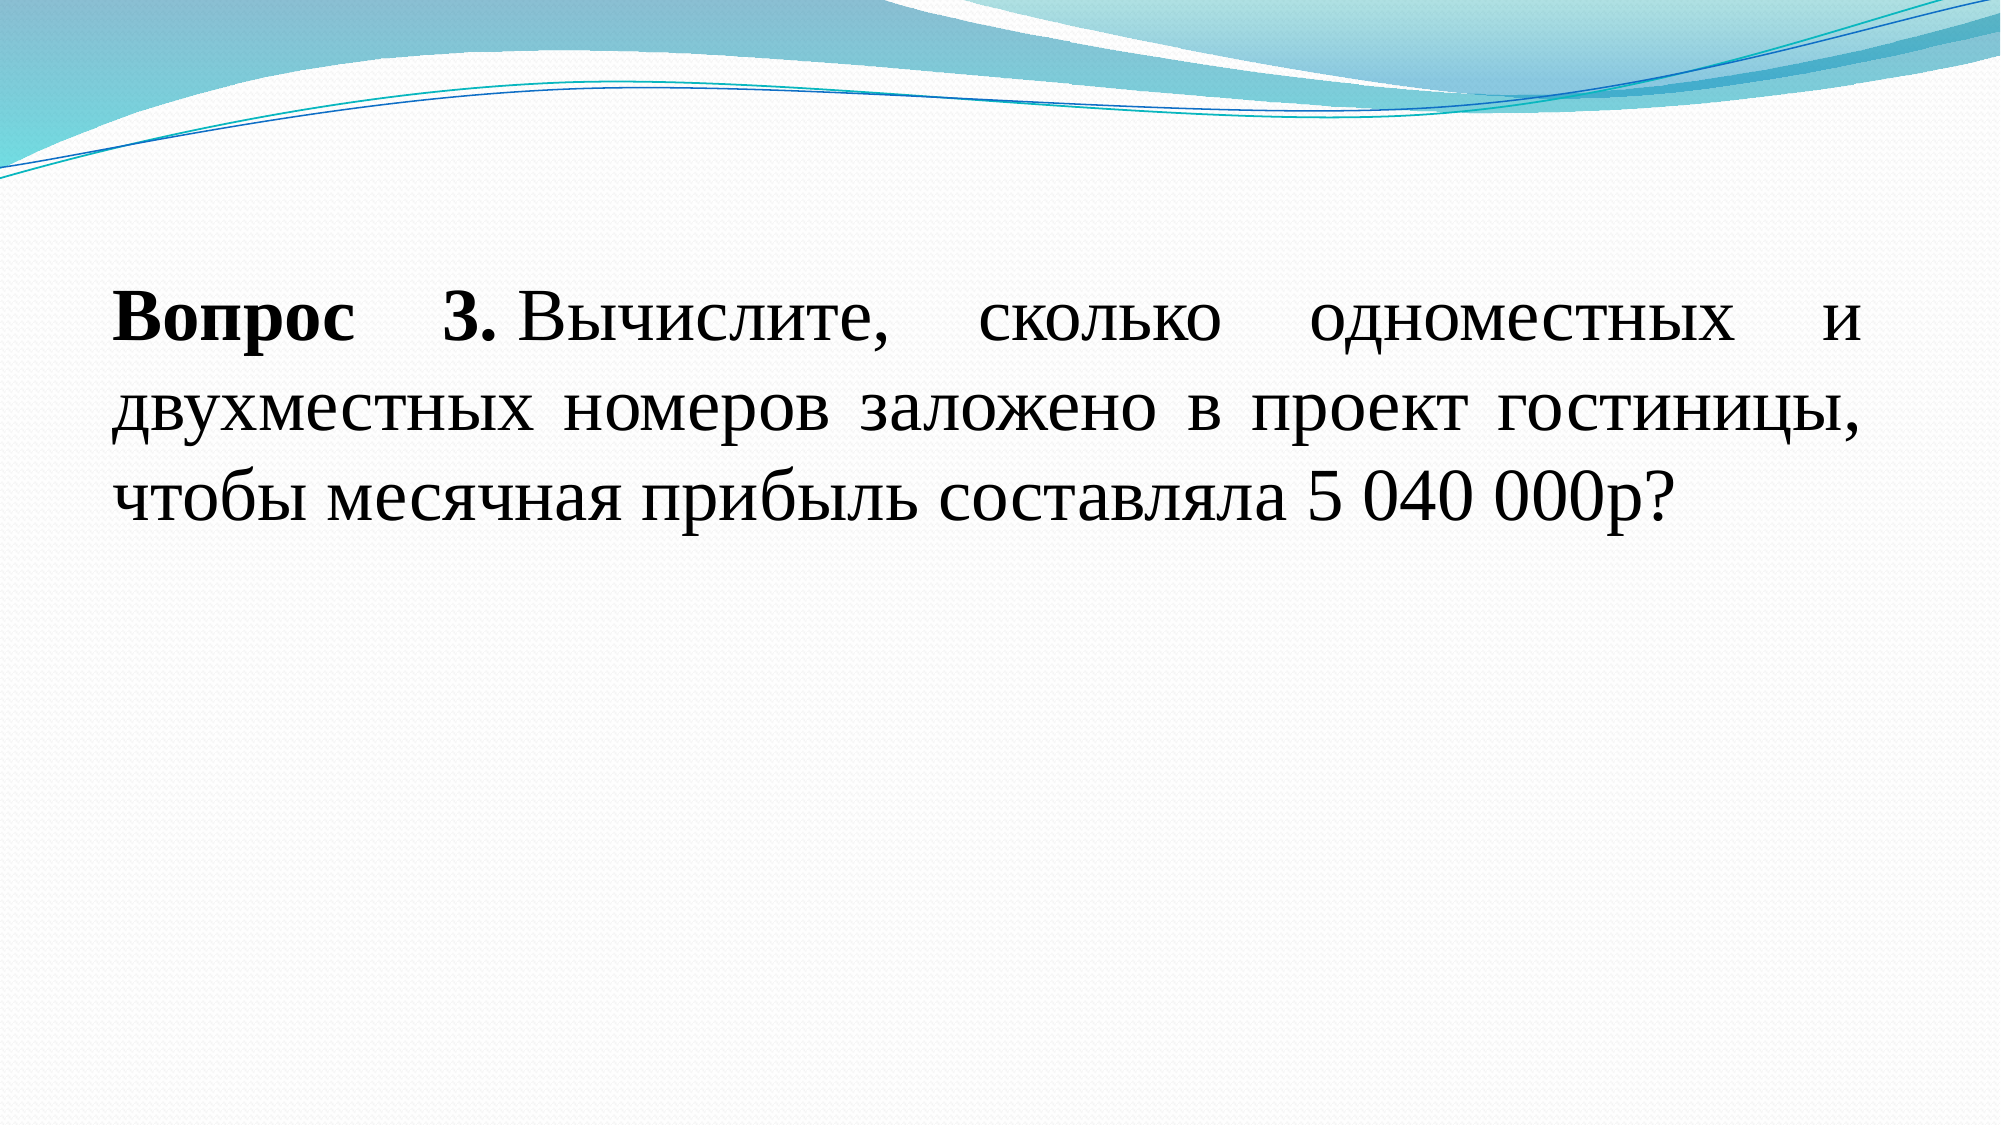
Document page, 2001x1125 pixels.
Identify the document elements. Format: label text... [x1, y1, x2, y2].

text_box Вопрос 3. Вычислите, сколько одноместных и двухместных номеров заложено в проект гостиницы, чтобы месячная прибыль составляла 5 040 000р? [97, 257, 1879, 543]
